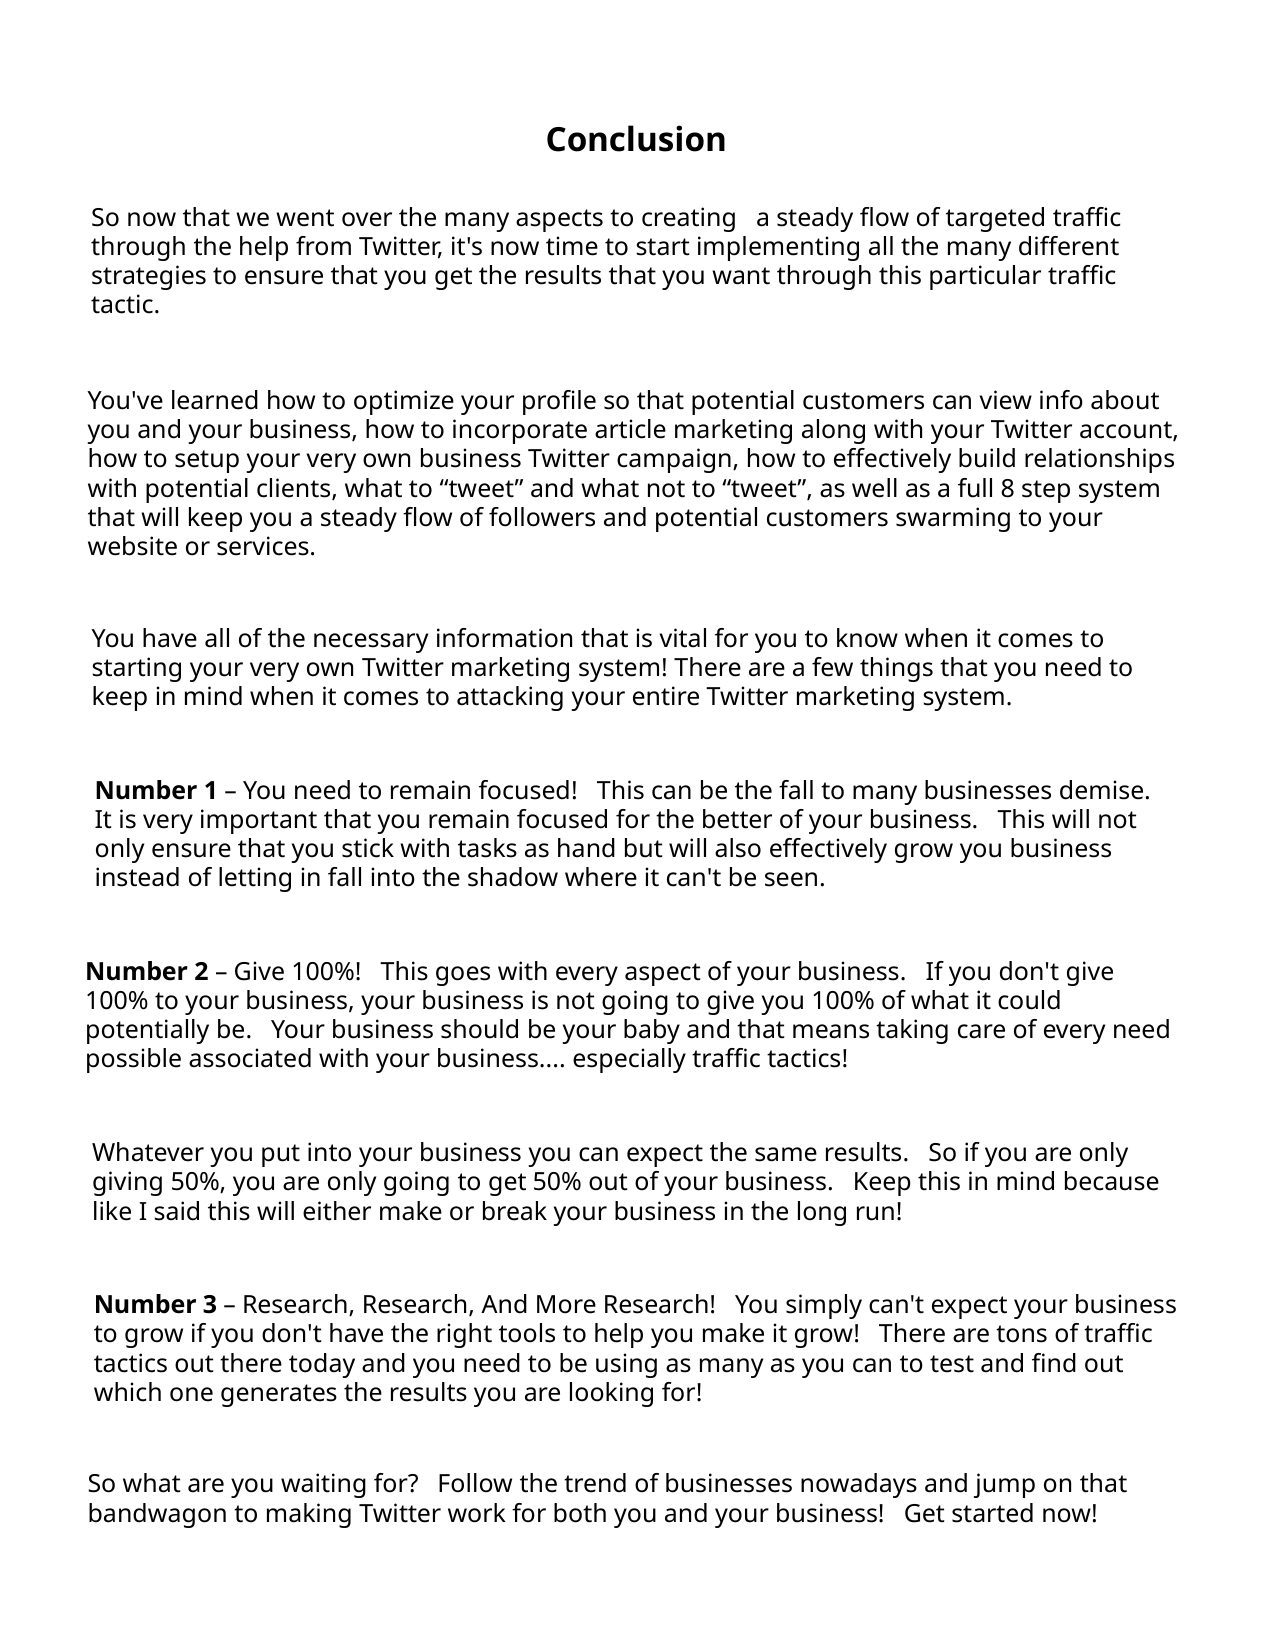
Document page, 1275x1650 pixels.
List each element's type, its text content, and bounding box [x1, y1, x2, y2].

text_box Conclusion [545, 118, 728, 166]
text_box So now that we went over the many aspects to creating a steady flow of targeted traffic through the help from Twitter, it's now time to start implementing all the many different strategies to ensure that you get the results that you want through this particular traffic tactic. [91, 202, 1122, 327]
text_box Number 3 – Research, Research, And More Research! You simply can't expect your business to grow if you don't have the right tools to help you make it grow! There are tons of traffic tactics out there today and you need to be using as many as you can to test and find out which one generates the results you are looking for! [93, 1289, 1178, 1414]
text_box Number 1 – You need to remain focused! This can be the fall to many businesses demise. It is very important that you remain focused for the better of your business. This will not only ensure that you stick with tasks as hand but will also effectively grow you business instead of letting in fall into the shadow where it can't be seen. [94, 774, 1152, 899]
text_box Whatever you put into your business you can expect the same results. So if you are only giving 50%, you are only going to get 50% out of your business. Keep this in mind because like I said this will either make or break your business in the long run! [92, 1137, 1160, 1233]
text_box Number 2 – Give 100%! This goes with every aspect of your business. If you don't give 100% to your business, your business is not going to give you 100% of what it could potentially be. Your business should be your baby and that means taking care of every need possible associated with your business.... especially traffic tactics! [85, 956, 1172, 1081]
text_box So what are you waiting for? Follow the trend of businesses nowadays and jump on that bandwagon to making Twitter work for both you and your business! Get started now! [87, 1468, 1128, 1535]
text_box You've learned how to optimize your profile so that potential customers can view info about you and your business, how to incorporate article marketing along with your Twitter account, how to setup your very own business Twitter campaign, how to effectively build relationships with potential clients, what to “tweet” and what not to “tweet”, as well as a full 8 step system that will keep you a steady flow of followers and potential customers swarming to your website or services. [87, 385, 1180, 568]
text_box You have all of the necessary information that is vital for you to know when it comes to starting your very own Twitter marketing system! There are a few things that you need to keep in mind when it comes to attacking your entire Twitter marketing system. [91, 622, 1134, 718]
